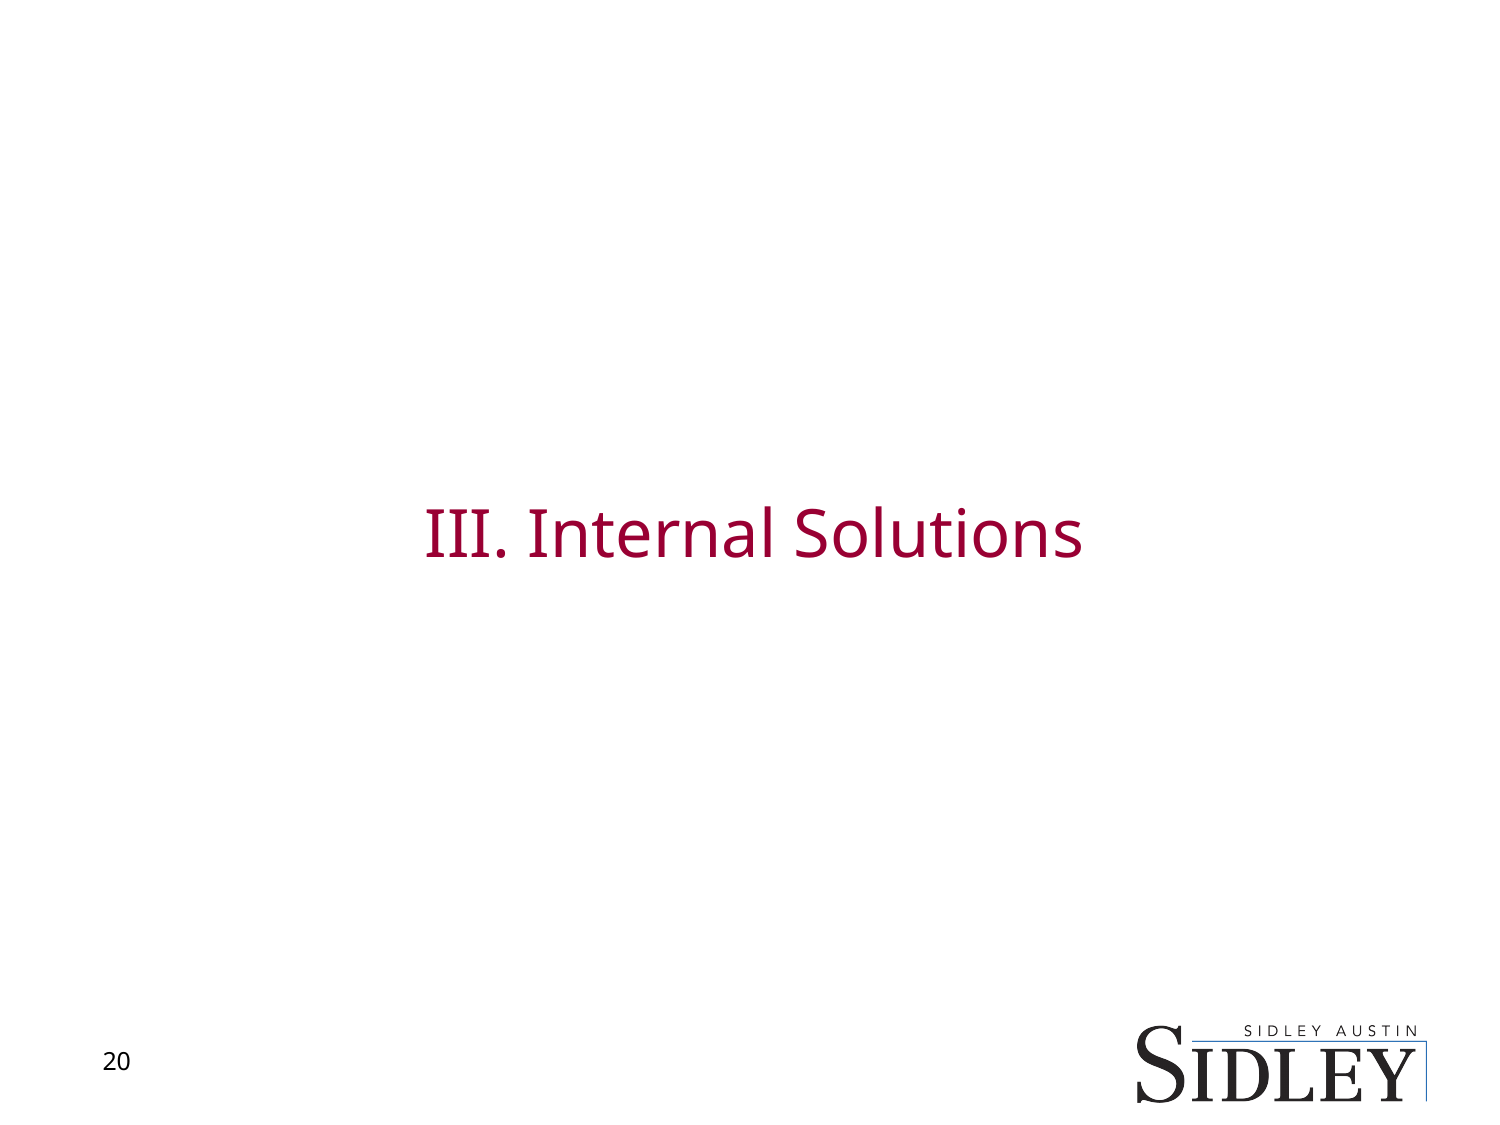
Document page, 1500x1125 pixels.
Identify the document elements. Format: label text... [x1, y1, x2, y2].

title III. Internal Solutions [87, 437, 1423, 626]
picture [1137, 1025, 1427, 1103]
slide_number 20 [87, 1037, 401, 1098]
